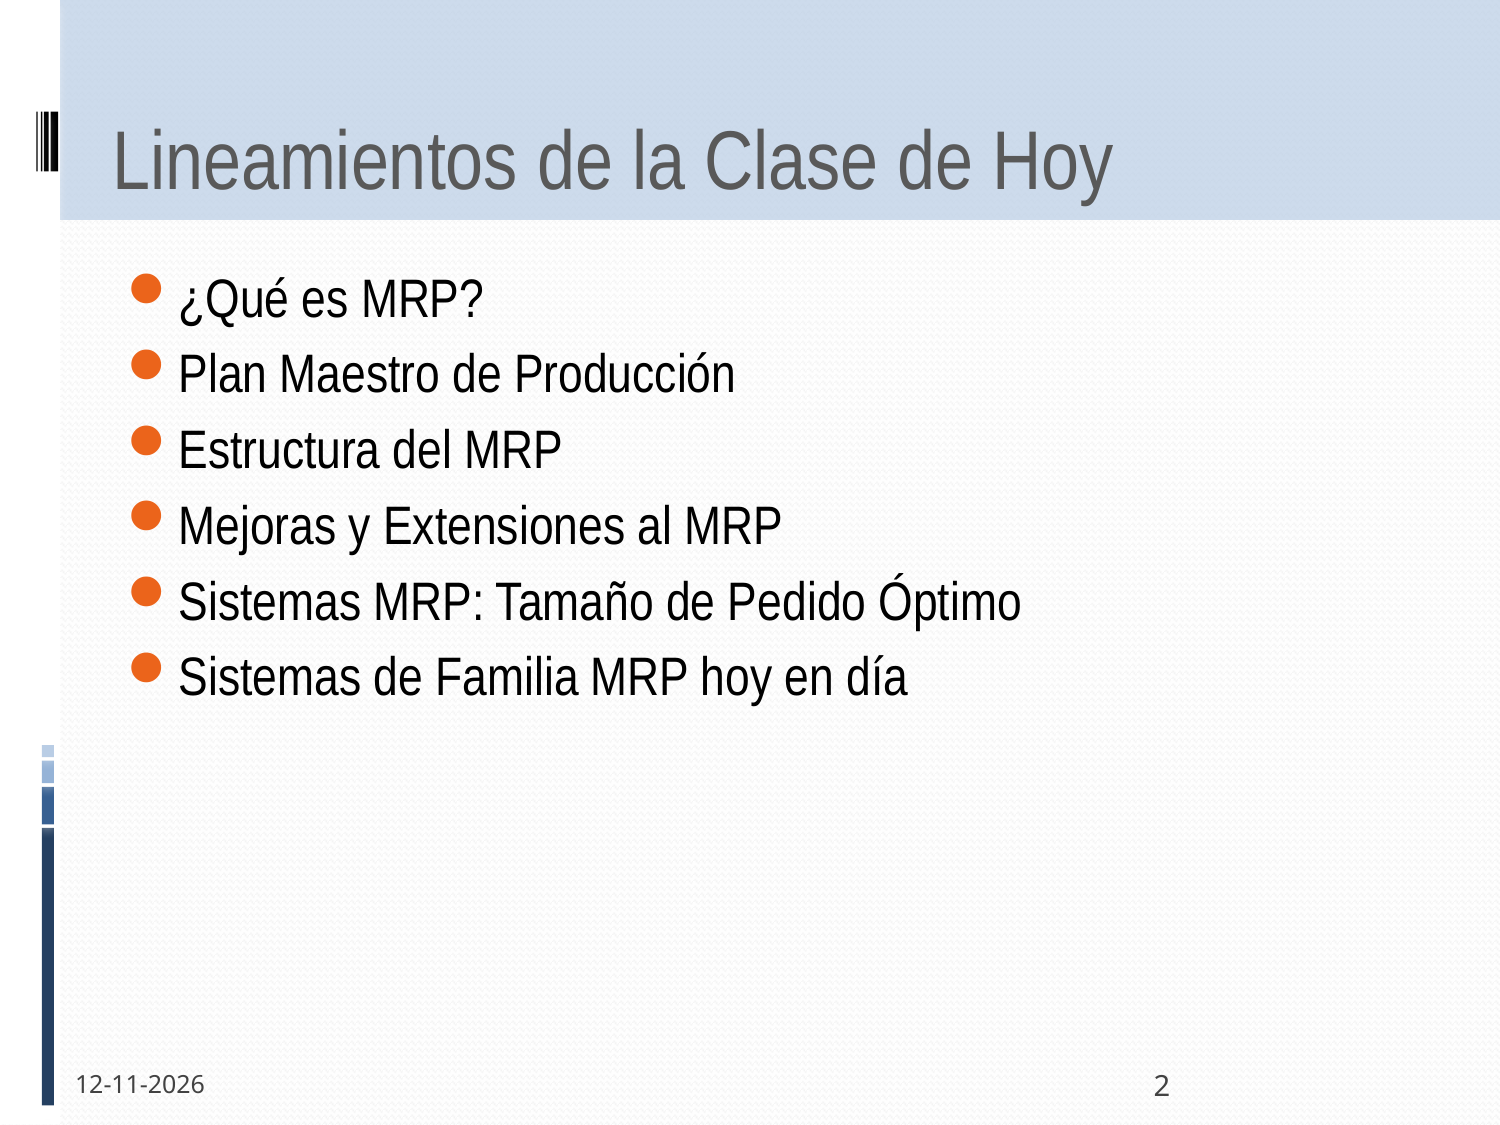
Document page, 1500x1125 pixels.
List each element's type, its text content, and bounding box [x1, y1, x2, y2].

title Lineamientos de la Clase de Hoy [111, 18, 1436, 207]
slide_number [75, 1042, 243, 1103]
slide_number 2 [1045, 1046, 1171, 1107]
list ¿Qué es MRP? Plan Maestro de Producción Estructura del MRP Mejoras y Extensiones al MRP Sistemas MRP: Tamaño de Pedido Óptimo Sistemas de Familia MRP hoy en día [111, 255, 1436, 1038]
